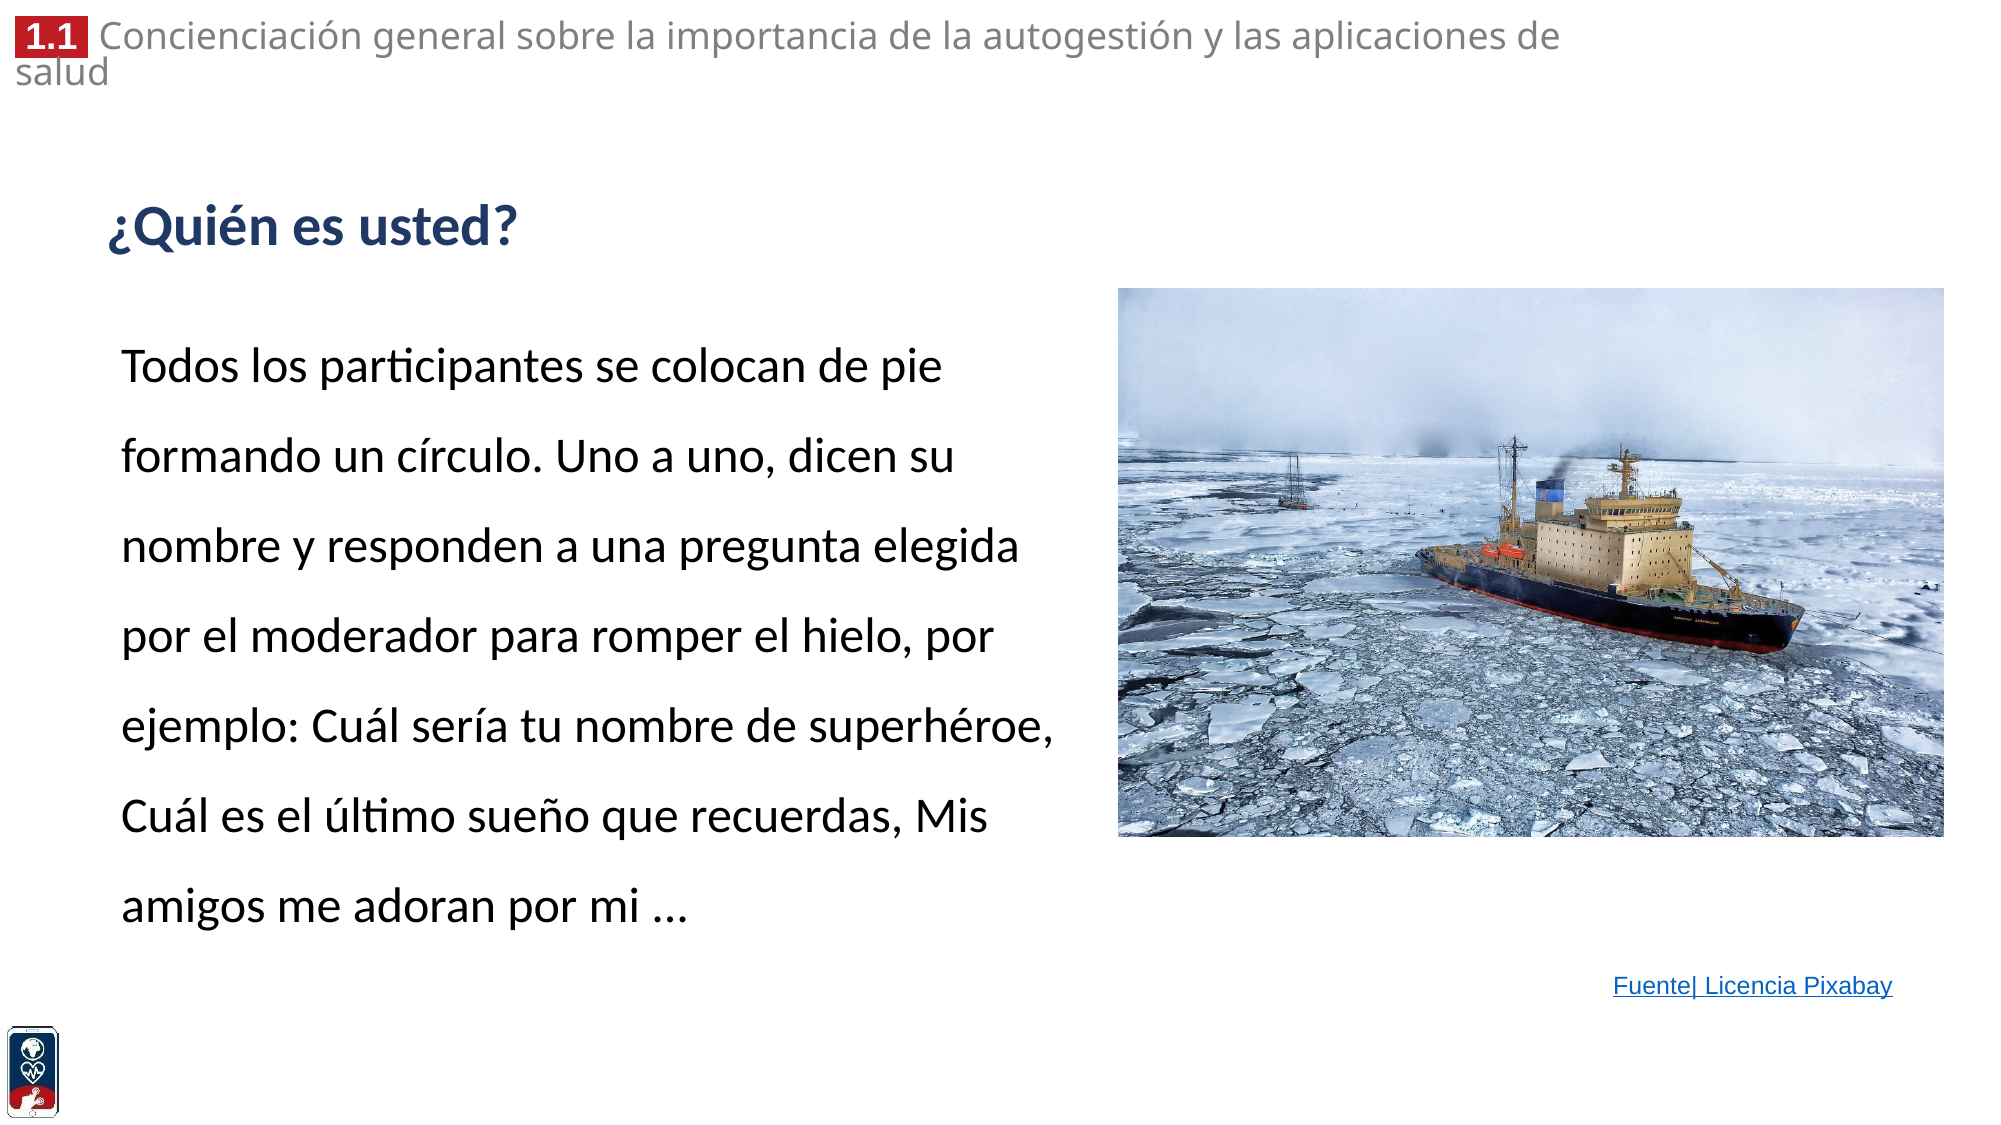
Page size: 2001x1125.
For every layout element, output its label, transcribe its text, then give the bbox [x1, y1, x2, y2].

picture [7, 1026, 59, 1118]
text_box Fuente| Licencia Pixabay [1512, 961, 1908, 1007]
title ¿Quién es usted? [91, 177, 1962, 276]
picture [1118, 288, 1944, 837]
list Todos los participantes se colocan de pie formando un círculo. Uno a uno, dicen su nombre y responden a una pregunta elegida por el moderador para romper el hielo, por ejemplo: Cuál sería tu nombre de superhéroe, Cuál es el último sueño que recuerdas, Mis amigos me adoran por mi ... [91, 295, 1075, 1098]
